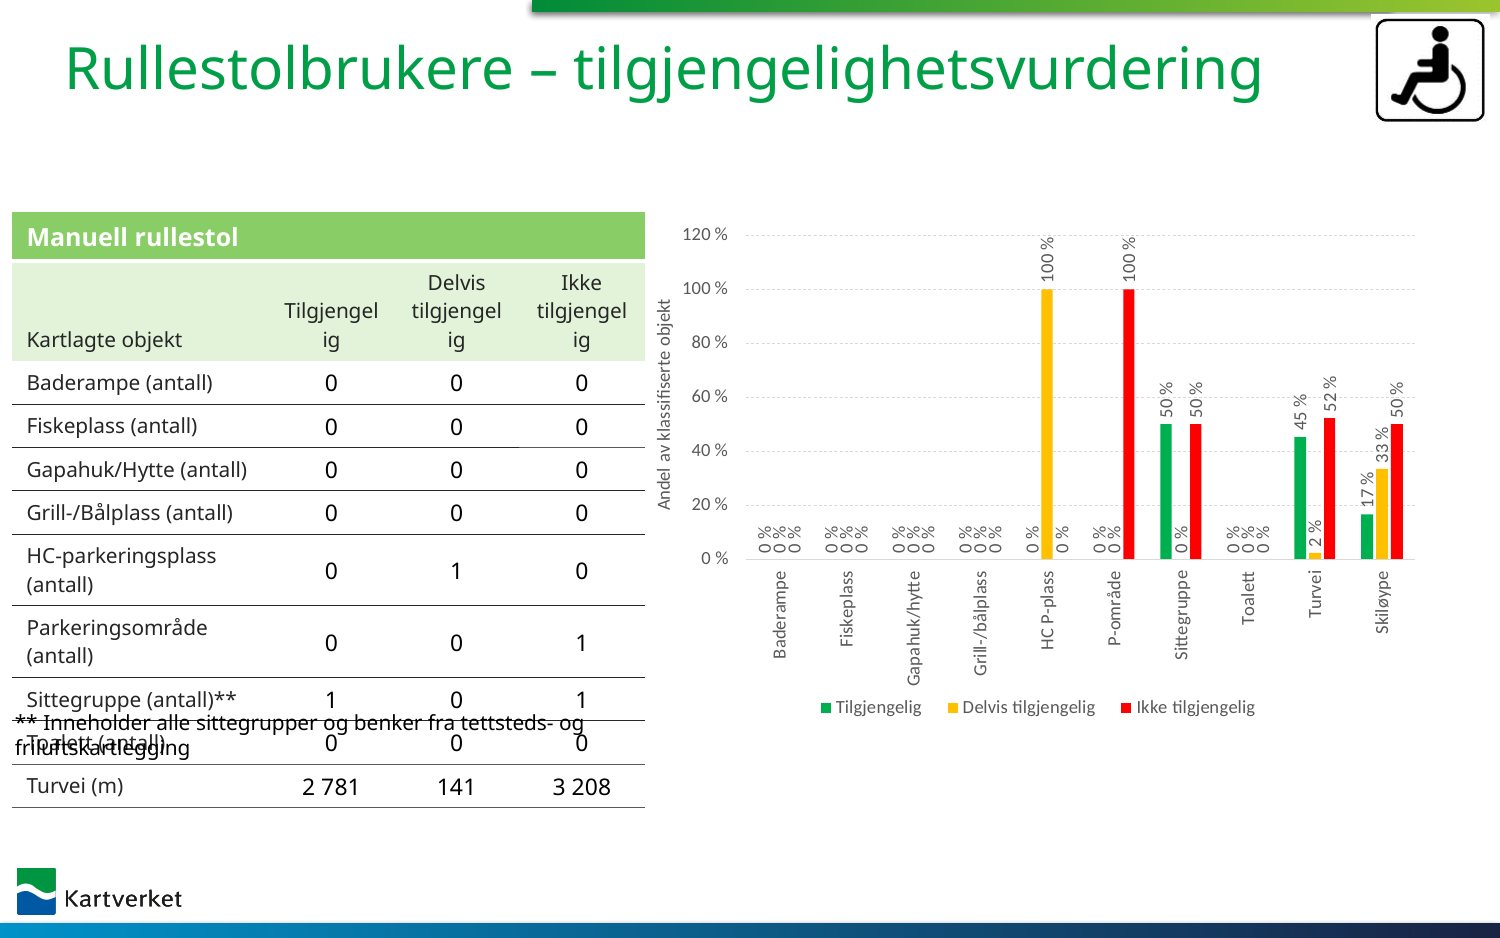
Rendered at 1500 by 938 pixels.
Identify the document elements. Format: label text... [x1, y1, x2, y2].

table_cell 0 [519, 535, 638, 605]
table_cell 0 [394, 606, 519, 677]
table_cell 141 [394, 768, 519, 807]
table_cell Tilgjengelig [269, 263, 394, 361]
table_cell 0 [519, 448, 638, 490]
table_cell 0 [519, 361, 638, 404]
table_cell Delvis tilgjengelig [394, 263, 519, 361]
table_cell Baderampe (antall) [12, 361, 269, 404]
table_cell Gapahuk/Hytte (antall) [12, 448, 269, 490]
text_box Rullestolbrukere – tilgjengelighetsvurdering [49, 12, 1372, 109]
table_cell Sittegruppe (antall)** [12, 678, 269, 702]
table_cell 0 [394, 448, 519, 490]
table_cell 0 [519, 491, 638, 534]
table_cell Parkeringsområde (antall) [12, 606, 269, 677]
table_cell 0 [394, 678, 519, 702]
table_cell 1 [394, 535, 519, 605]
table_cell 0 [269, 405, 394, 447]
table_cell Fiskeplass (antall) [12, 405, 269, 447]
table_cell 1 [269, 678, 394, 702]
table_cell 1 [519, 606, 638, 677]
table_cell 0 [394, 361, 519, 404]
table_cell Ikke tilgjengelig [519, 263, 638, 361]
table_cell HC-parkeringsplass (antall) [12, 535, 269, 605]
table_cell 0 [269, 491, 394, 534]
table_cell 1 [519, 678, 638, 702]
table_cell 0 [269, 535, 394, 605]
table_cell Kartlagte objekt [12, 263, 269, 361]
table_cell Turvei (m) [12, 768, 269, 807]
table_cell 0 [394, 491, 519, 534]
picture [643, 218, 1426, 728]
table_cell 2 781 [269, 768, 394, 807]
table_cell 0 [269, 361, 394, 404]
table_cell Grill-/Bålplass (antall) [12, 491, 269, 534]
table_header Manuell rullestol [12, 212, 645, 259]
picture [1371, 13, 1491, 127]
table_cell 3 208 [519, 768, 645, 807]
table_cell 0 [394, 405, 519, 447]
table_cell 0 [269, 606, 394, 677]
table_cell 0 [269, 448, 394, 490]
text_box ** Inneholder alle sittegrupper og benker fra tettsteds- og friluftskartlegging [0, 702, 745, 768]
table_cell 0 [519, 405, 638, 447]
